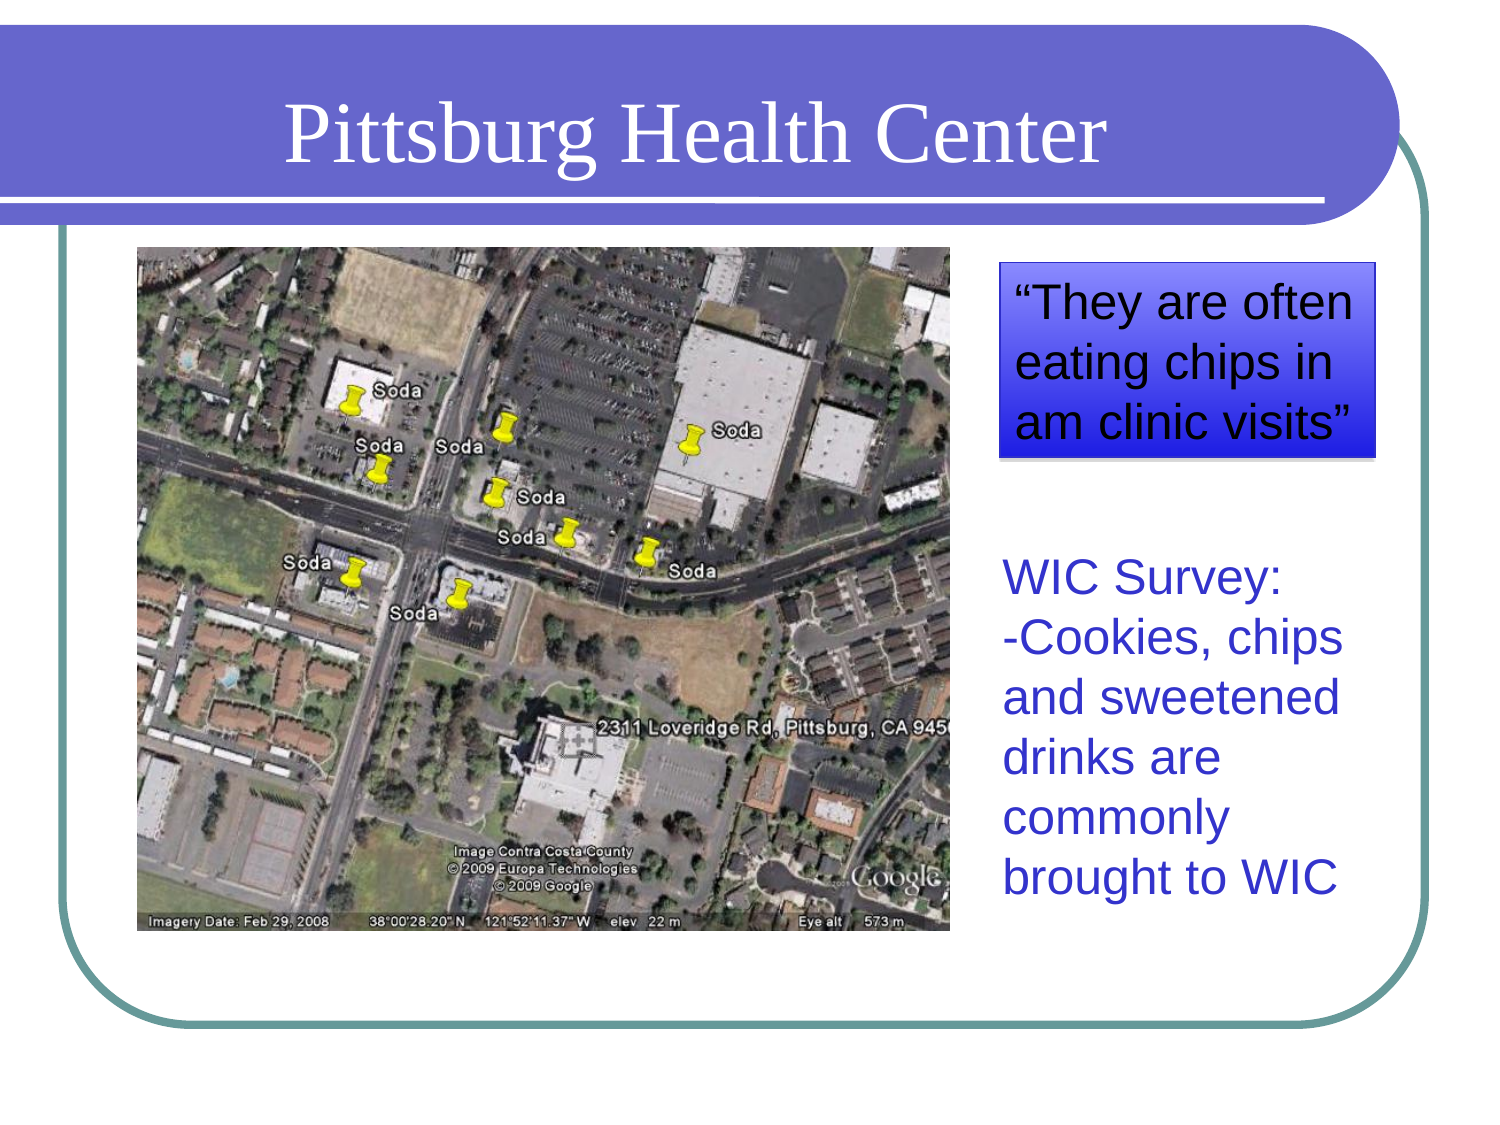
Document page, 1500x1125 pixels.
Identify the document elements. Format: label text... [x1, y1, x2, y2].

text_box WIC Survey: -Cookies, chips and sweetened drinks are commonly brought to WIC [987, 537, 1388, 913]
text_box Pittsburg Health Center [269, 67, 1125, 188]
picture [137, 247, 951, 931]
text_box “They are often eating chips in am clinic visits” [999, 262, 1375, 458]
